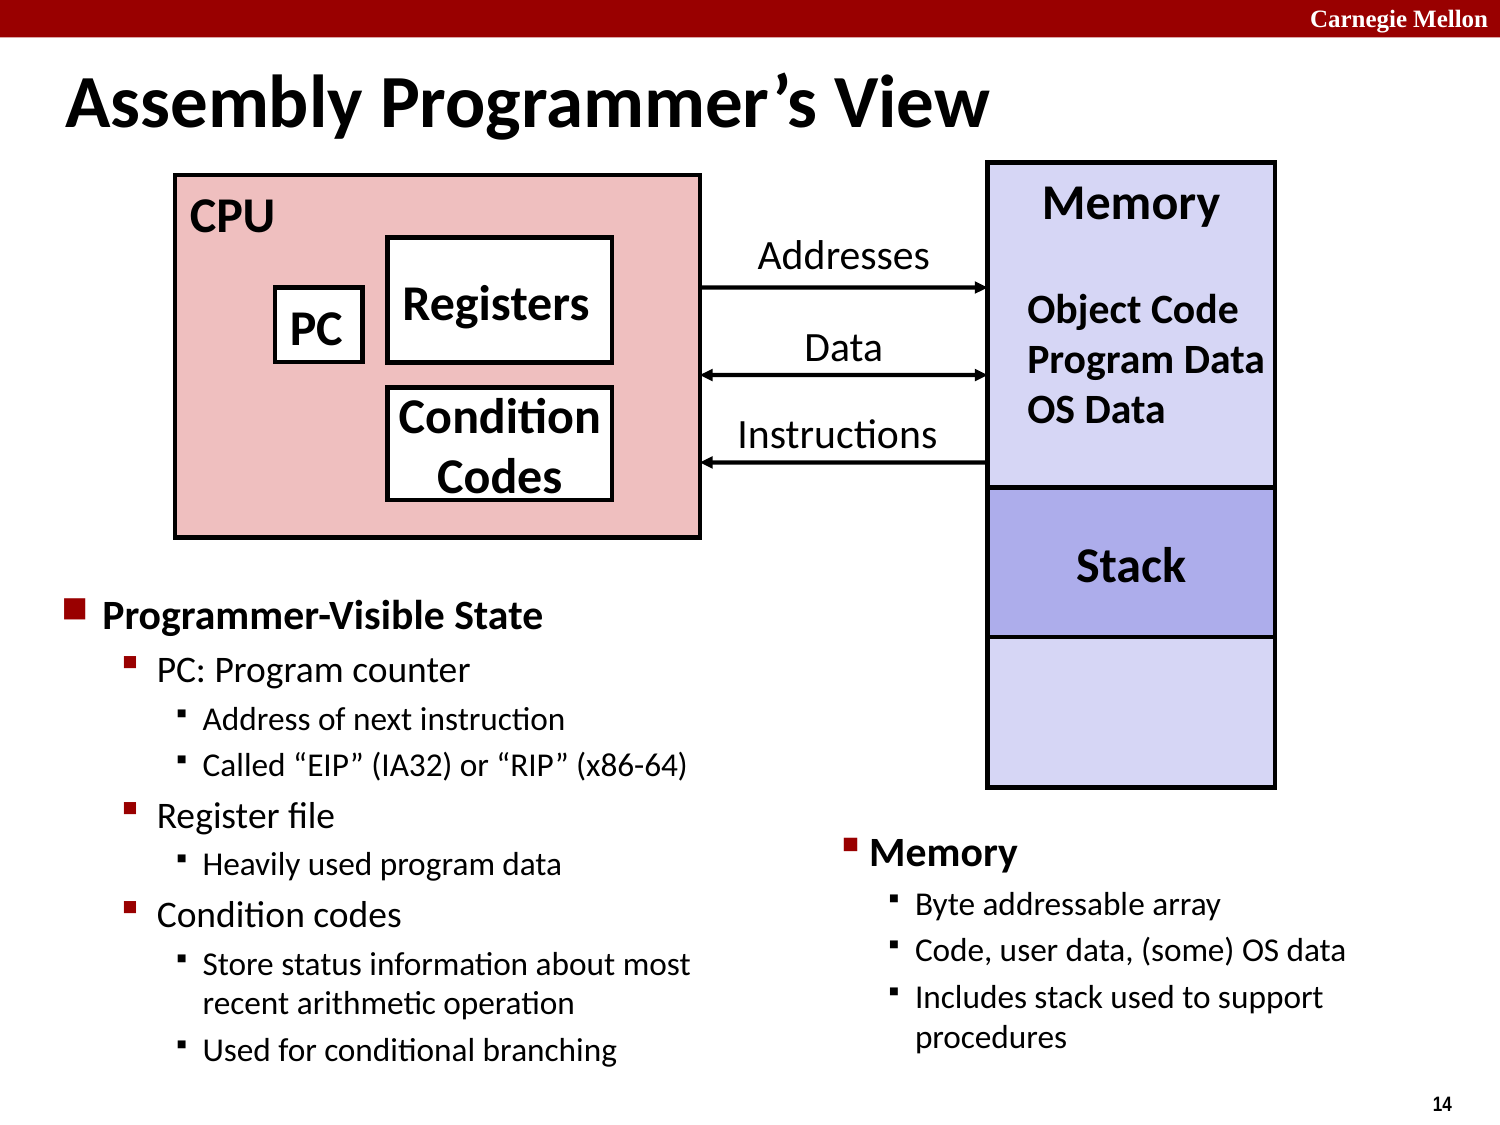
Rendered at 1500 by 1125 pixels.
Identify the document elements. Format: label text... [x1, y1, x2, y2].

list Programmer-Visible State PC: Program counter Address of next instruction Called “EIP” (IA32) or “RIP” (x86-64) Register file Heavily used program data Condition codes Store status information about most recent arithmetic operation Used for conditional branching [49, 579, 766, 1088]
text_box Memory [987, 638, 1275, 788]
text_box Data [699, 312, 988, 378]
text_box Addresses [699, 220, 988, 286]
text_box CPU [174, 174, 700, 538]
text_box Instructions [699, 399, 975, 465]
text_box Memory [987, 162, 1275, 487]
title Assembly Programmer’s View [49, 49, 1236, 145]
text_box [699, 286, 988, 294]
text_box Object Code Program Data OS Data [1012, 275, 1300, 440]
text_box Condition Codes [387, 387, 613, 500]
text_box Stack [987, 487, 1275, 638]
text_box PC [274, 287, 363, 363]
list Memory Byte addressable array Code, user data, (some) OS data Includes stack used to support procedures [806, 817, 1476, 1076]
text_box Registers [387, 237, 613, 363]
